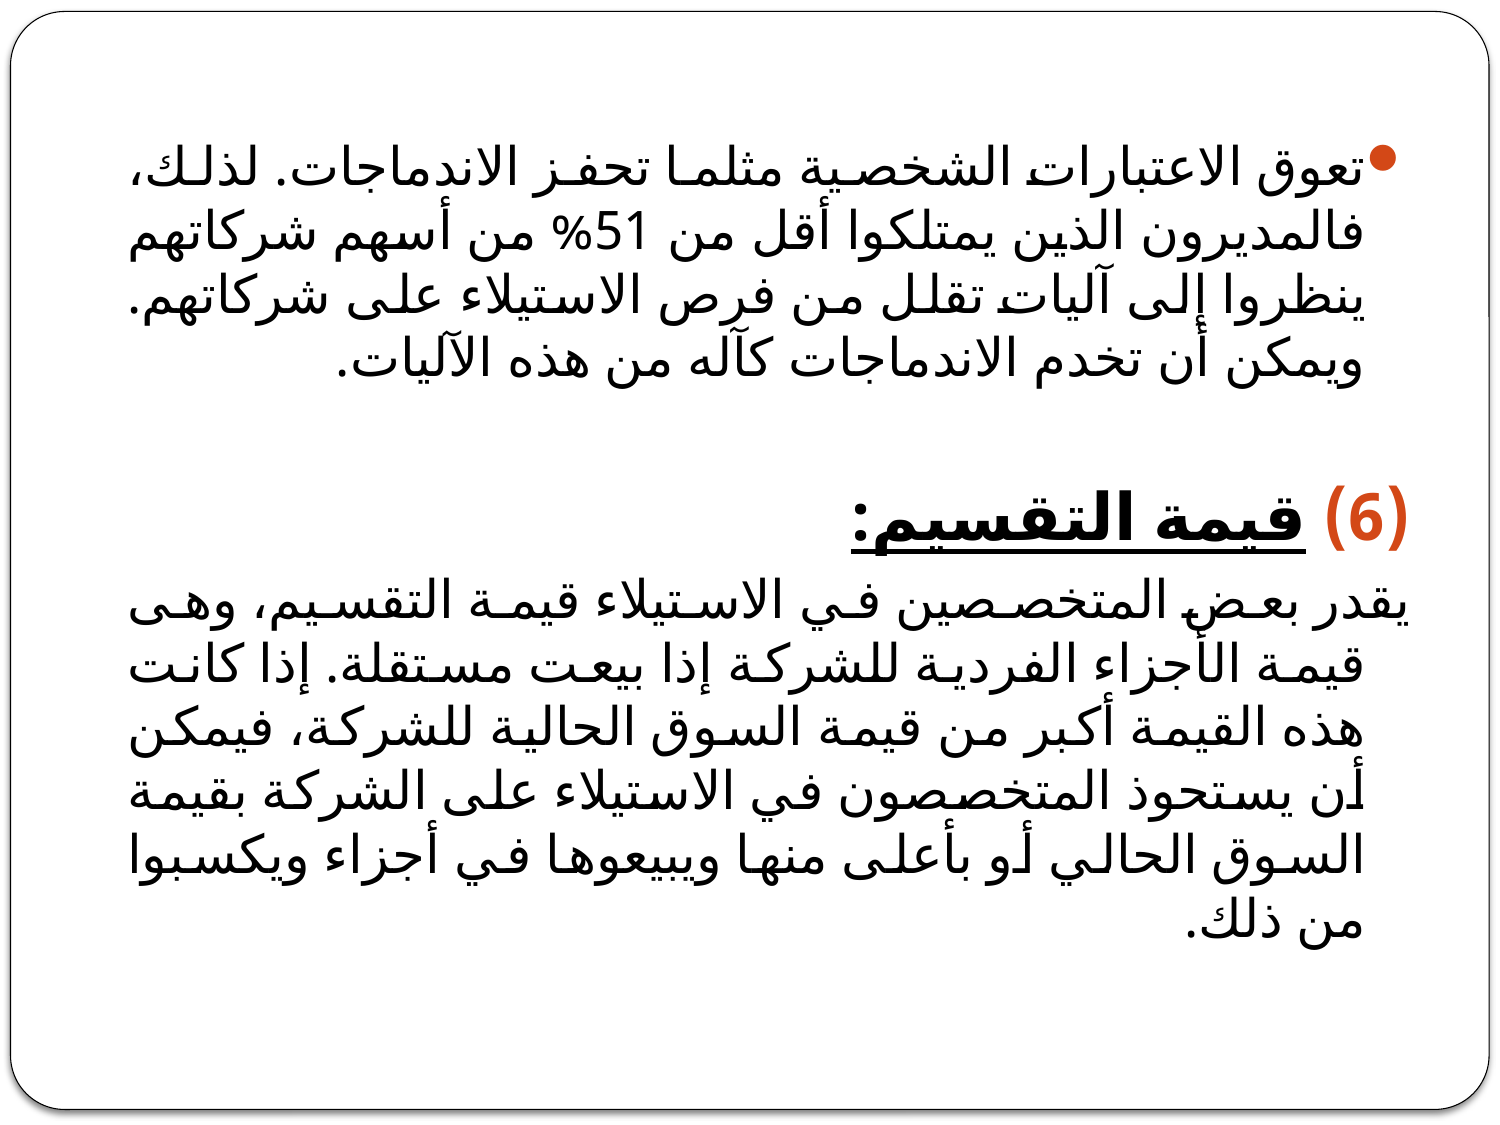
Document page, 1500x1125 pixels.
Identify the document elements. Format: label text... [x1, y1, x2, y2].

list تعوق الاعتبارات الشخصية مثلما تحفز الاندماجات. لذلك، فالمديرون الذين يمتلكوا أقل من 51% من أسهم شركاتهم ينظروا إلى آليات تقلل من فرص الاستيلاء على شركاتهم. ويمكن أن تخدم الاندماجات كآله من هذه الآليات. (6) قيمة التقسيم: يقدر بعض المتخصصين في الاستيلاء قيمة التقسيم، وهى قيمة الأجزاء الفردية للشركة إذا بيعت مستقلة. إذا كانت هذه القيمة أكبر من قيمة السوق الحالية للشركة، فيمكن أن يستحوذ المتخصصون في الاستيلاء على الشركة بقيمة السوق الحالي أو بأعلى منها ويبيعوها في أجزاء ويكسبوا من ذلك. [112, 125, 1425, 988]
